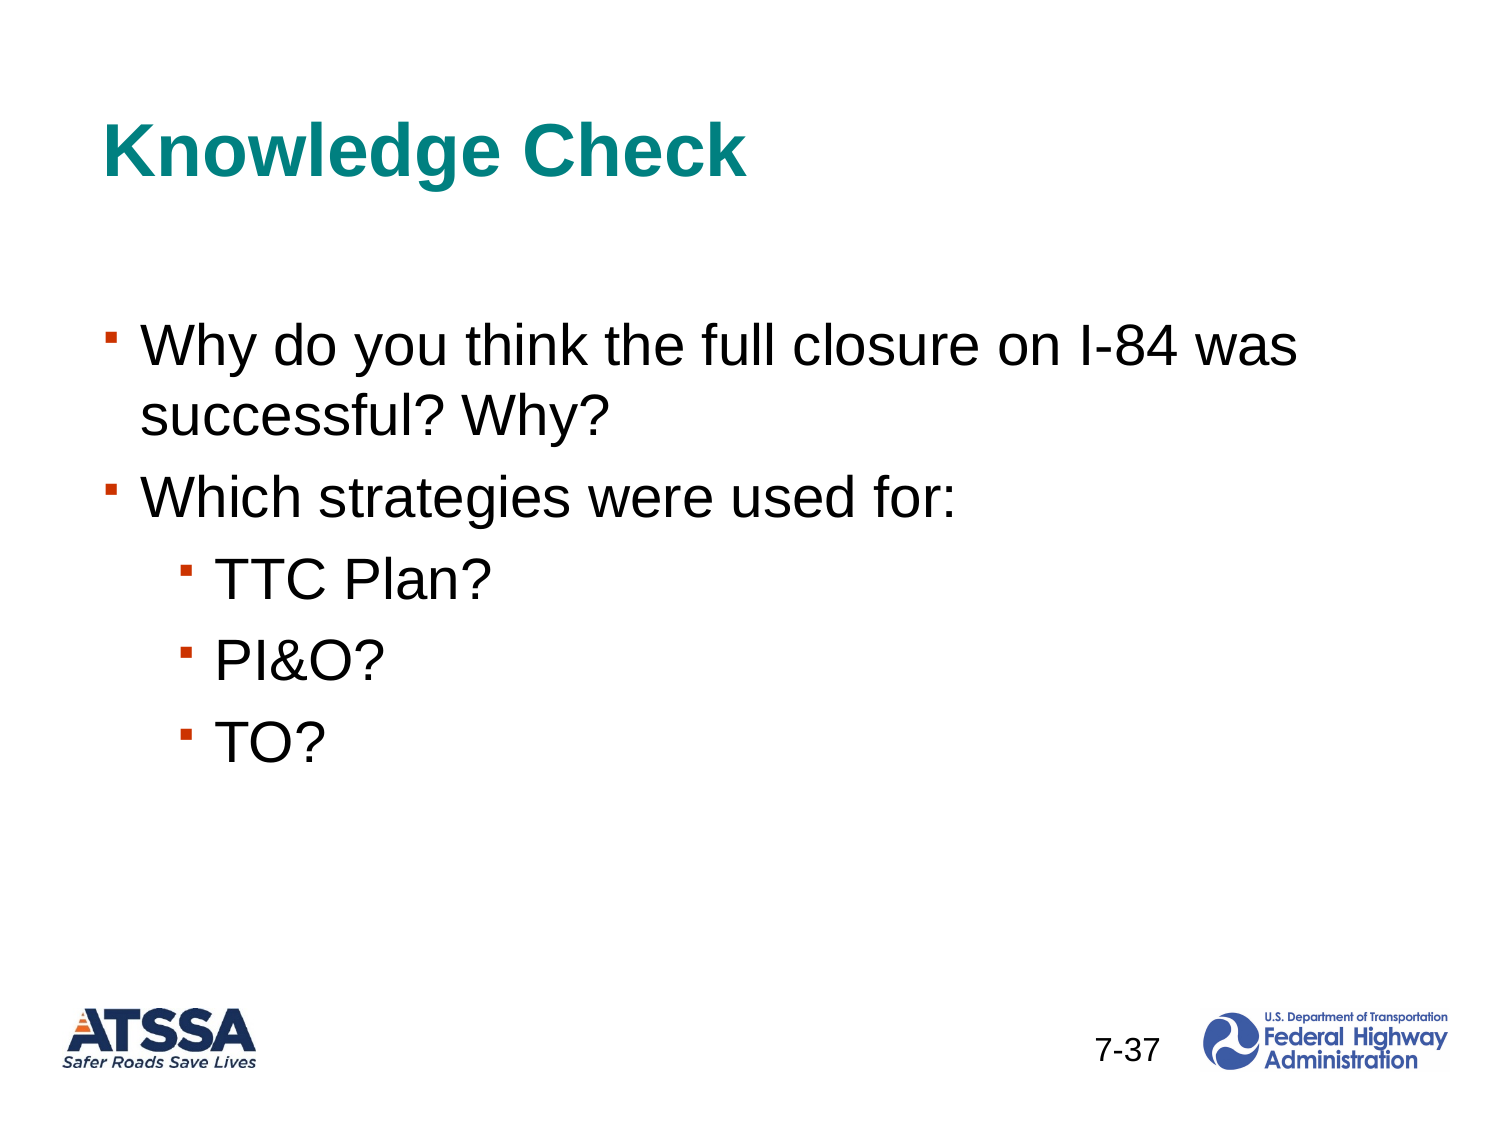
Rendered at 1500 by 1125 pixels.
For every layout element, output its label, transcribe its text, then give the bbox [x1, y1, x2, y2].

title Knowledge Check [87, 37, 1500, 255]
list Why do you think the full closure on I-84 was successful? Why? Which strategies were used for: TTC Plan? PI&O? TO? [87, 299, 1451, 1001]
picture [1200, 1008, 1450, 1072]
picture [62, 1008, 256, 1068]
